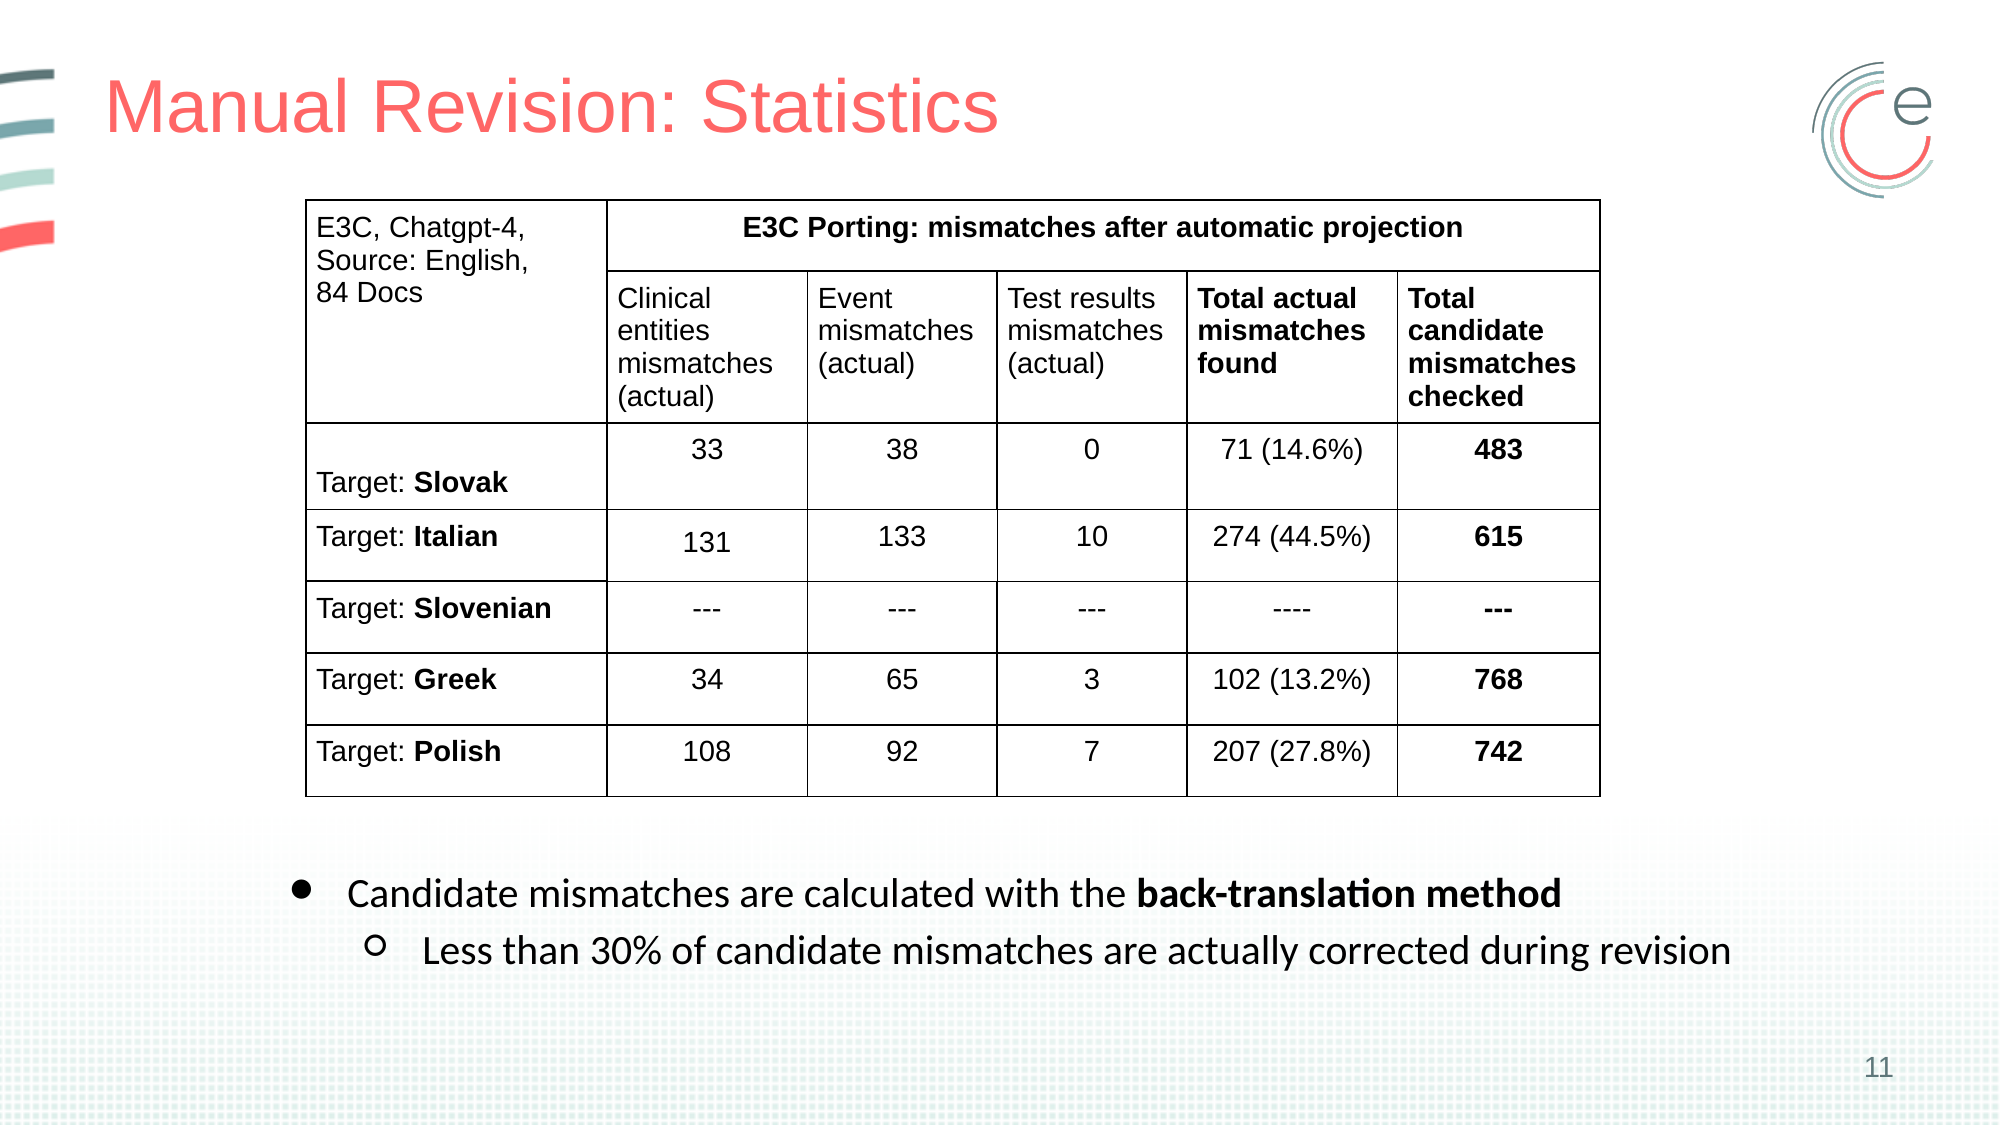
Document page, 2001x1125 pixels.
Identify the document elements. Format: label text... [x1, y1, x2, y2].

table_cell 0 [998, 424, 1186, 509]
table_cell Target: Slovenian [307, 582, 606, 652]
table_cell --- [808, 582, 996, 652]
table_header E3C, Chatgpt-4, Source: English, 84 Docs [307, 201, 606, 422]
table_cell 38 [808, 424, 996, 509]
table_cell 615 [1398, 510, 1599, 581]
table_cell 768 [1398, 654, 1599, 724]
table_cell 10 [998, 510, 1186, 581]
picture [0, 0, 2001, 1125]
table_cell 34 [608, 654, 807, 724]
table_cell --- [1398, 582, 1599, 652]
table_cell Target: Italian [307, 510, 606, 580]
table_cell 102 (13.2%) [1188, 654, 1397, 724]
table_cell 33 [608, 424, 807, 509]
table_cell 92 [808, 726, 996, 796]
title Manual Revision: Statistics [89, 59, 1600, 181]
table_cell Clinical entities mismatches (actual) [608, 272, 807, 422]
table_cell 108 [608, 726, 807, 796]
table_cell 742 [1398, 726, 1599, 796]
table_cell Total candidate mismatches checked [1398, 272, 1599, 422]
table_cell Event mismatches (actual) [808, 272, 996, 422]
table_cell 7 [998, 726, 1186, 796]
table_cell ---- [1188, 582, 1397, 652]
table_cell --- [608, 582, 807, 652]
table_cell Target: Slovak [307, 424, 606, 509]
table_cell 3 [998, 654, 1186, 724]
table_cell 207 (27.8%) [1188, 726, 1397, 796]
table_cell Target: Polish [307, 726, 606, 796]
table_cell 133 [808, 510, 997, 581]
table_cell Total actual mismatches found [1188, 272, 1397, 422]
table_cell 131 [608, 510, 807, 581]
table_cell Target: Greek [307, 654, 606, 724]
table_cell --- [998, 582, 1186, 652]
table_header E3C Porting: mismatches after automatic projection [608, 201, 1599, 270]
table_cell 483 [1398, 424, 1599, 509]
table_cell Test results mismatches (actual) [998, 272, 1186, 422]
table_cell 71 (14.6%) [1188, 424, 1397, 509]
table_cell 274 (44.5%) [1188, 510, 1397, 581]
table_cell 65 [808, 654, 996, 724]
text_box Candidate mismatches are calculated with the back-translation method Less than 30% of candidate mismatches are actually corrected during revision [257, 850, 1769, 981]
